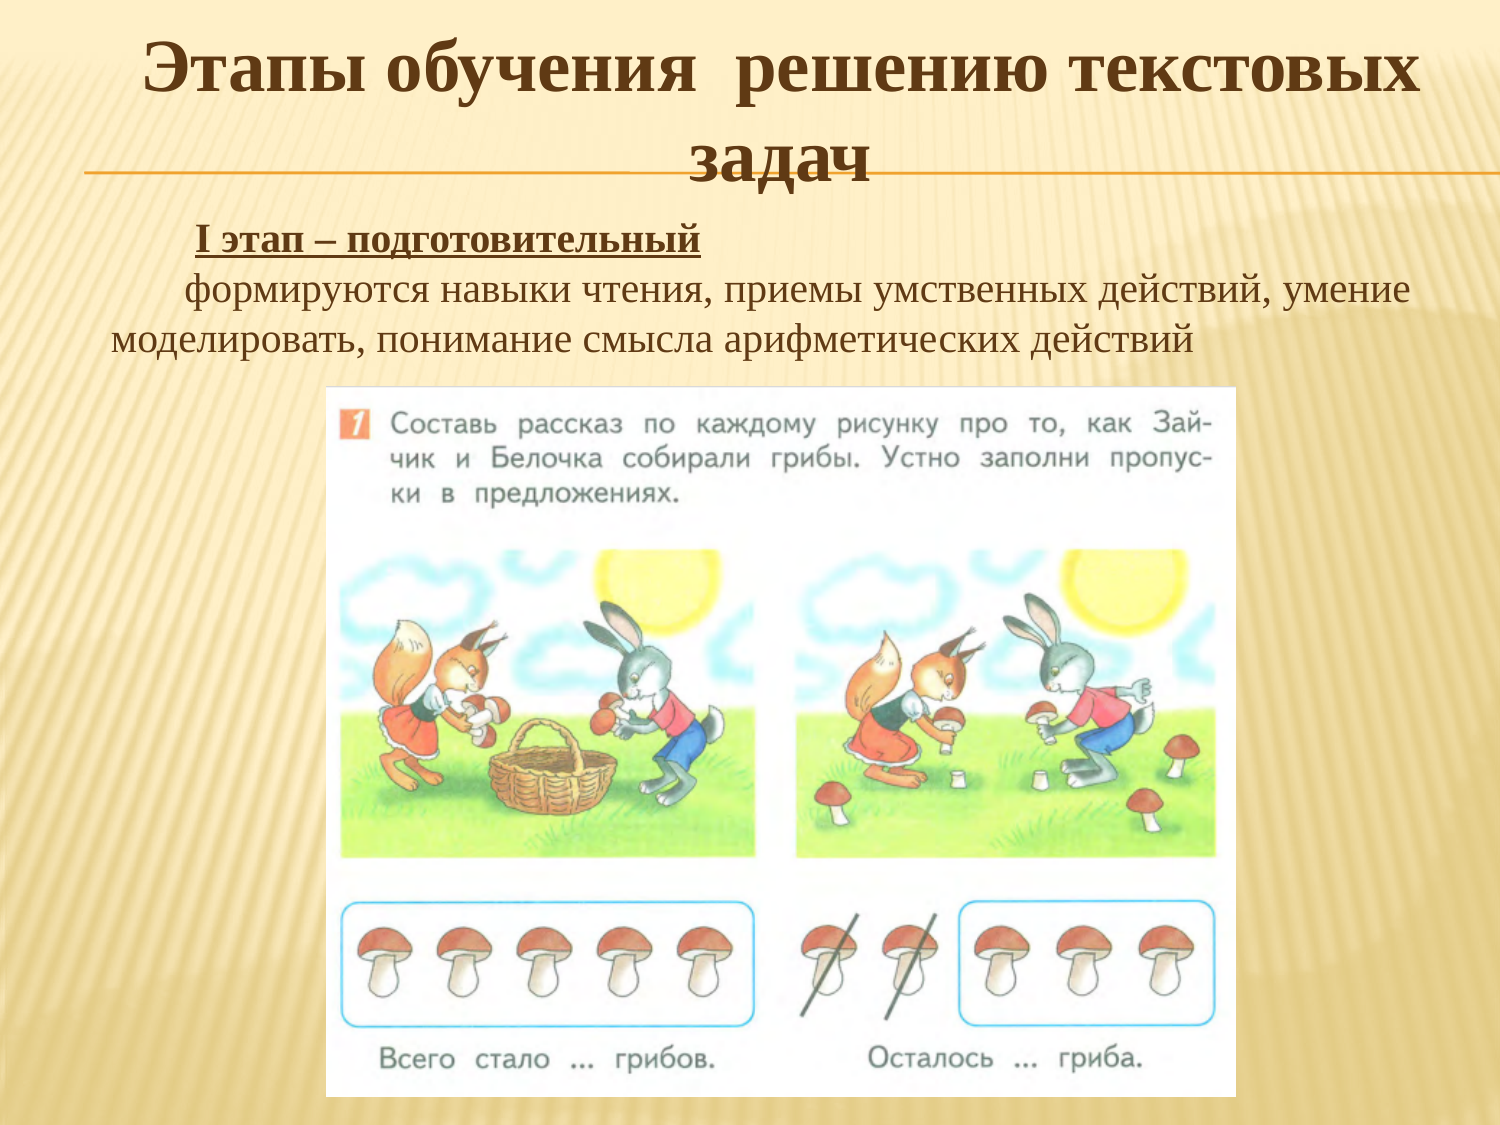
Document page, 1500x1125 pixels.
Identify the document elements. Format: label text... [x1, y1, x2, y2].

text_box Этапы обучения решению текстовых задач [74, 8, 1488, 204]
picture [326, 385, 1236, 1097]
text_box I этап – подготовительный формируются навыки чтения, приемы умственных действий, умение моделировать, понимание смысла арифметических действий [96, 203, 1467, 1044]
